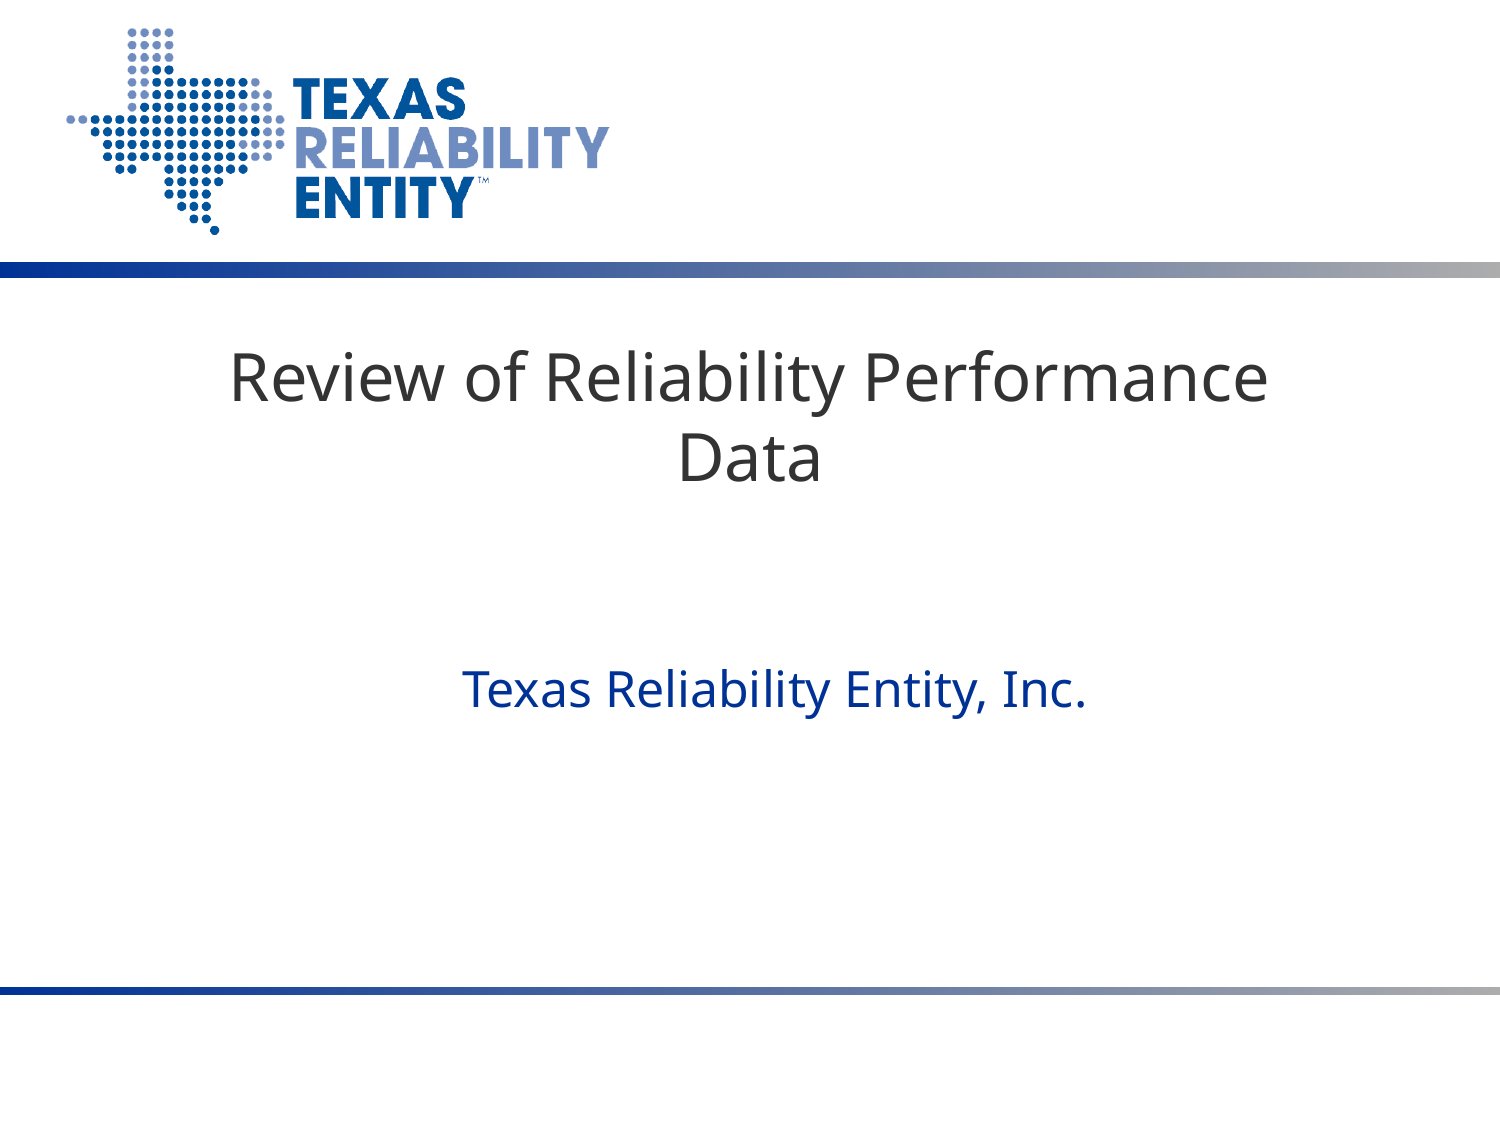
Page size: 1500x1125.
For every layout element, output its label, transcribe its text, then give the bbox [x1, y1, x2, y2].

picture [62, 24, 613, 238]
title Review of Reliability Performance Data [150, 312, 1350, 517]
subtitle Texas Reliability Entity, Inc. [174, 650, 1375, 938]
